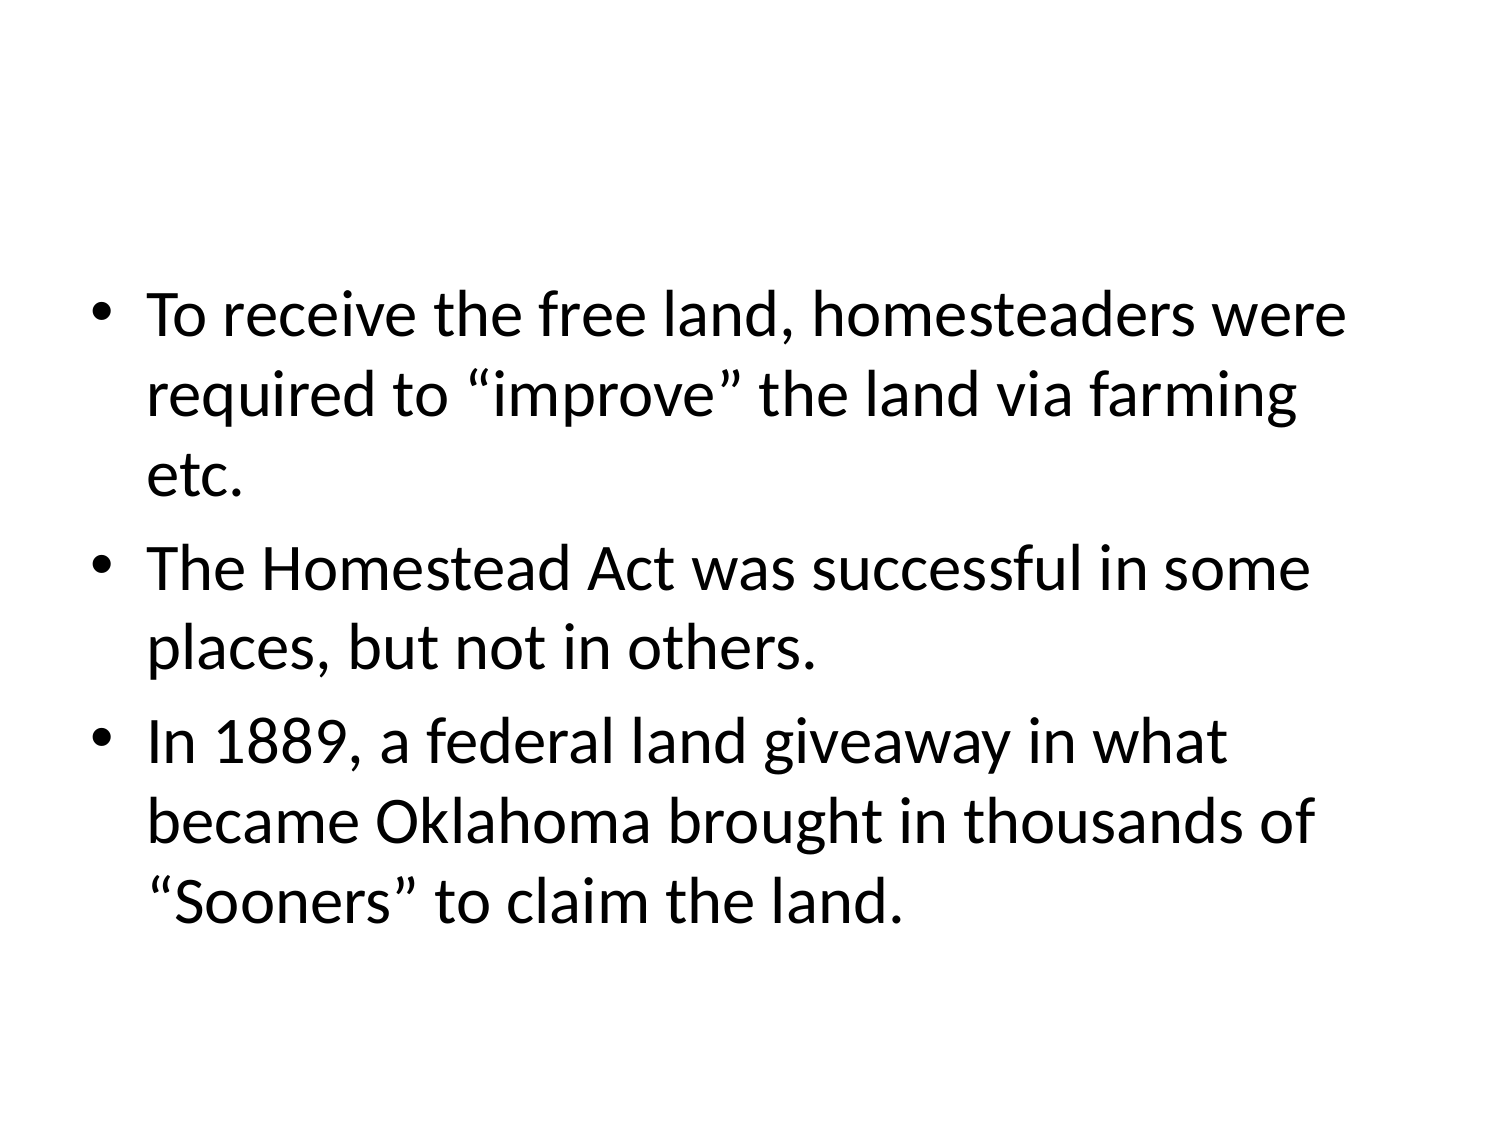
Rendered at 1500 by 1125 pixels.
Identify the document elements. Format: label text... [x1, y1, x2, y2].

list To receive the free land, homesteaders were required to “improve” the land via farming etc. The Homestead Act was successful in some places, but not in others. In 1889, a federal land giveaway in what became Oklahoma brought in thousands of “Sooners” to claim the land. [75, 262, 1425, 1005]
